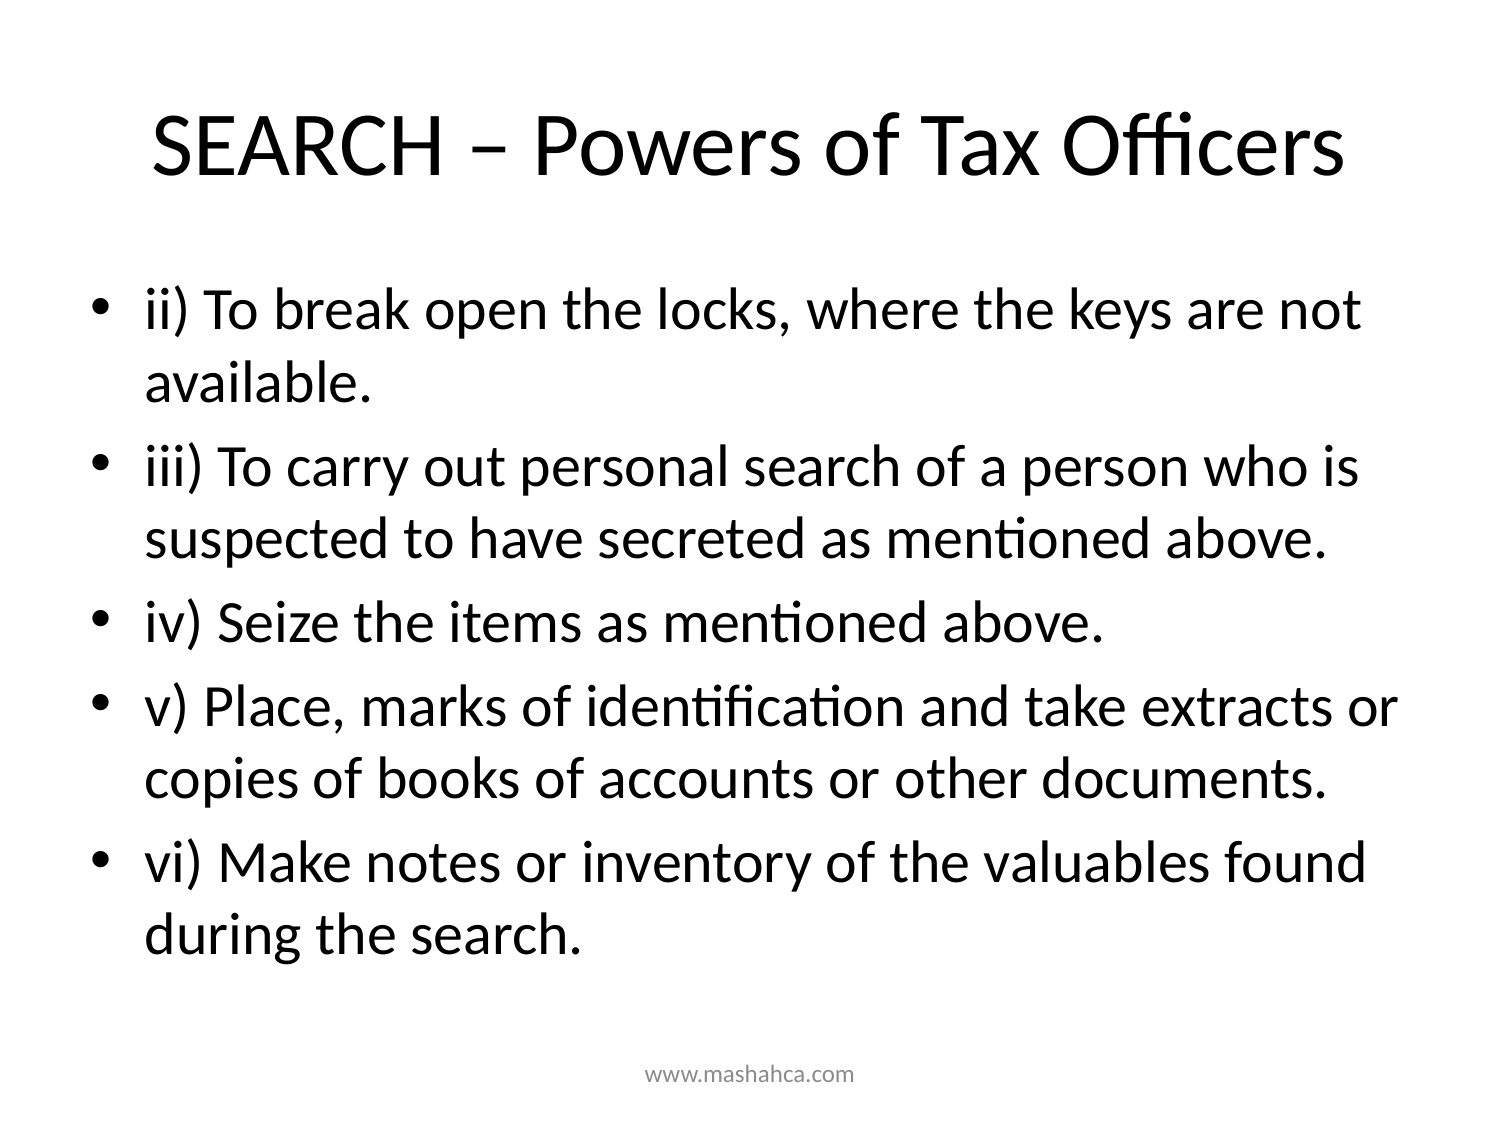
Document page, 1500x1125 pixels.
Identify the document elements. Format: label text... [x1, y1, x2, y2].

list ii) To break open the locks, where the keys are not available. iii) To carry out personal search of a person who is suspected to have secreted as mentioned above. iv) Seize the items as mentioned above. v) Place, marks of identification and take extracts or copies of books of accounts or other documents. vi) Make notes or inventory of the valuables found during the search. [75, 262, 1425, 1005]
footer www.mashahca.com [512, 1042, 988, 1103]
title SEARCH – Powers of Tax Officers [75, 45, 1425, 233]
